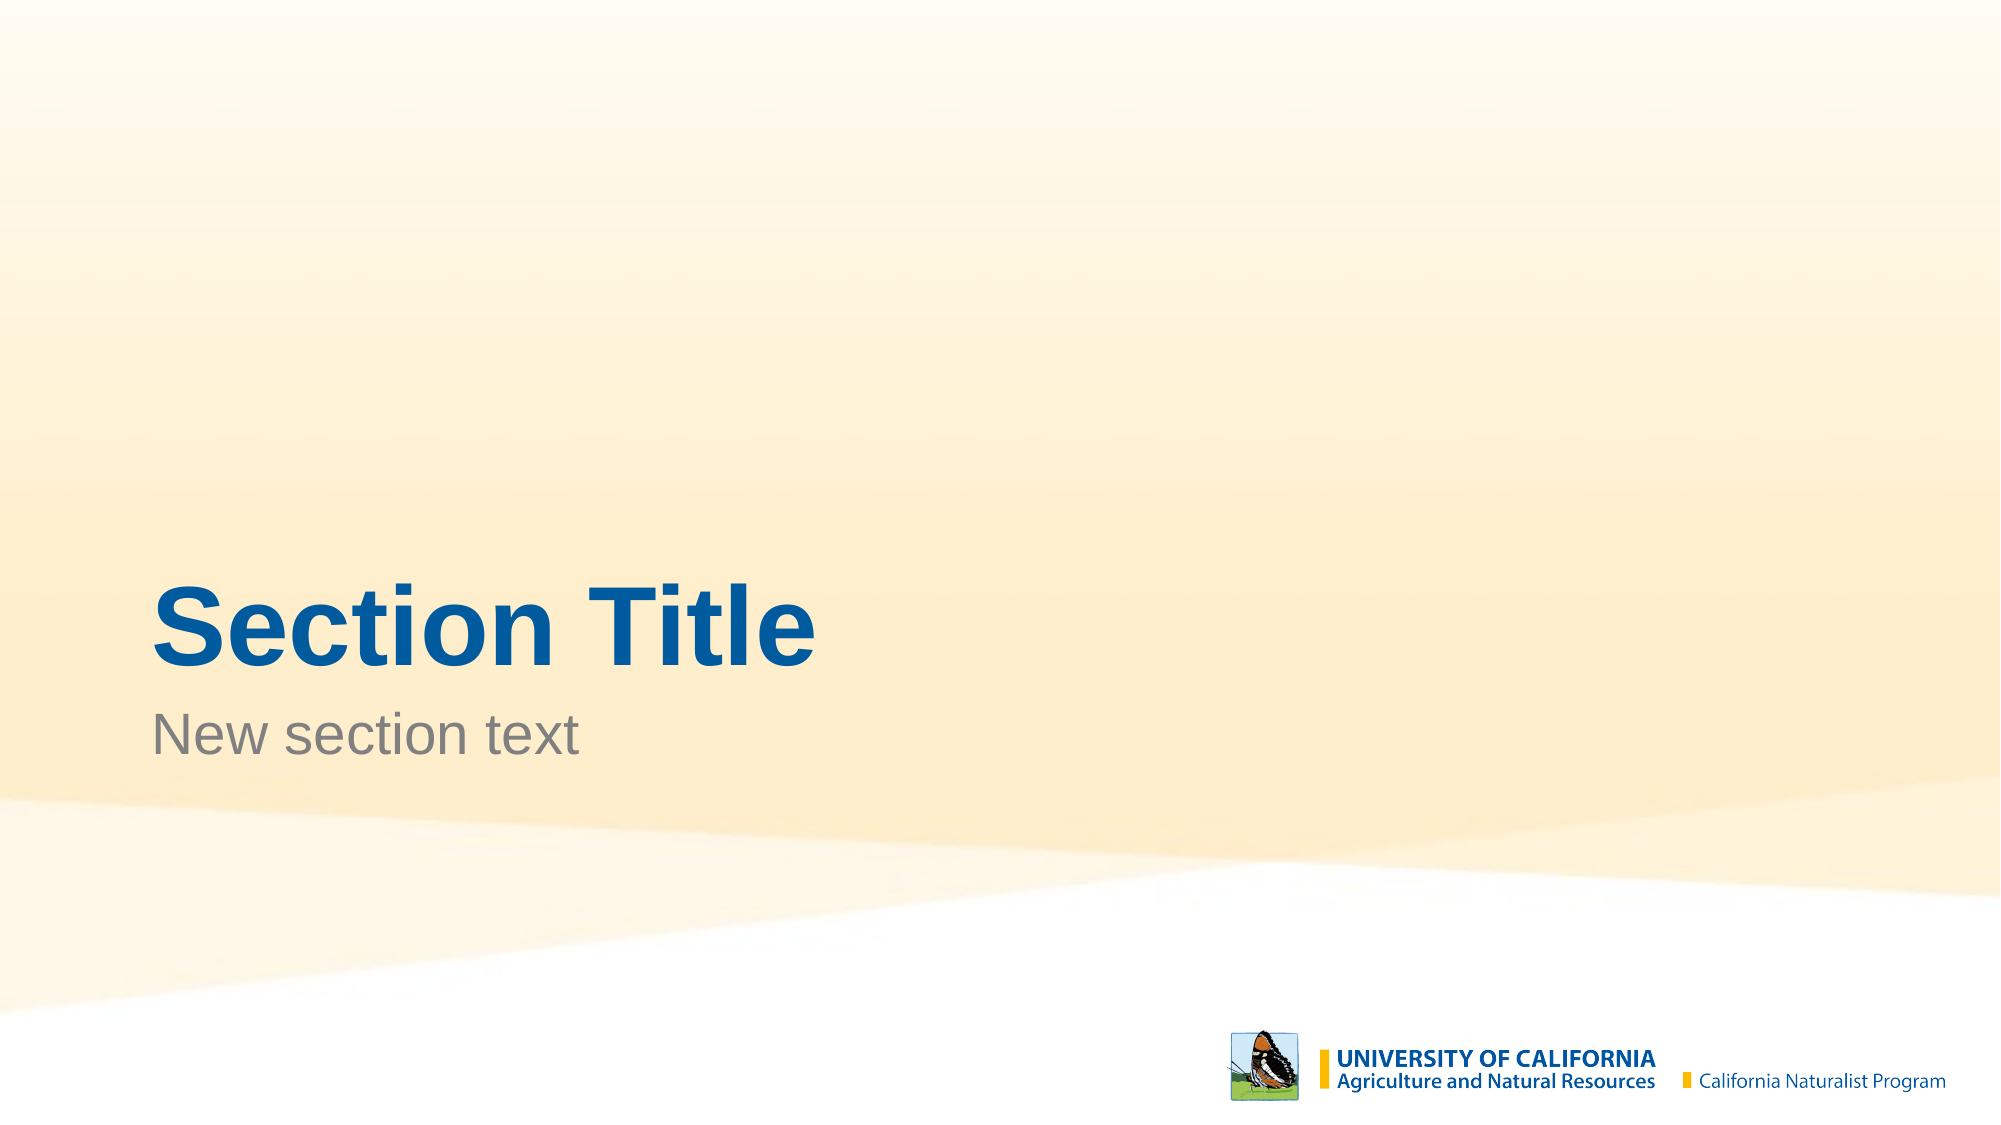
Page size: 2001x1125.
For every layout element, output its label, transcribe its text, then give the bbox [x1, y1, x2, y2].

picture [0, 0, 2001, 1125]
title Section Title [136, 229, 1862, 697]
list New section text [136, 697, 1862, 944]
